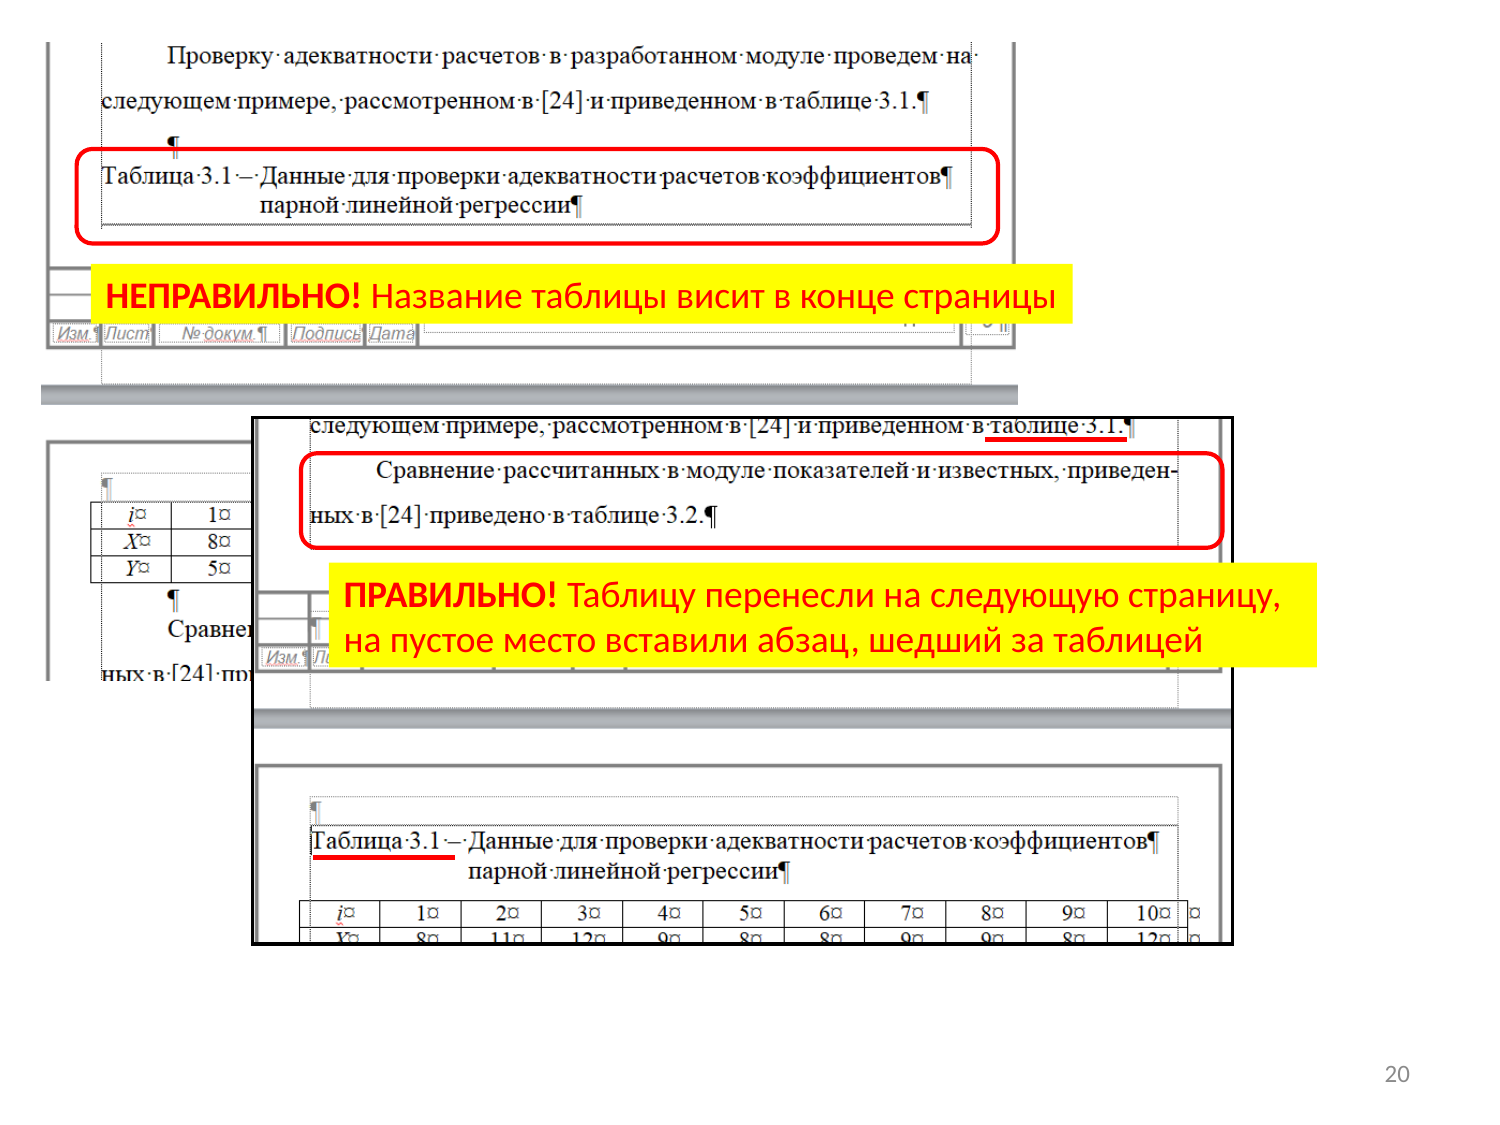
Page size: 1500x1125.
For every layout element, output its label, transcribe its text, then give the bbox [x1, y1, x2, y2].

slide_number 20 [1074, 1042, 1425, 1103]
text_box ПРАВИЛЬНО! Таблицу перенесли на следующую страницу, на пустое место вставили абзац, шедший за таблицей [1236, 562, 1317, 668]
text_box НЕПРАВИЛЬНО! Название таблицы висит в конце страницы [1024, 263, 1073, 324]
picture [40, 42, 1231, 943]
